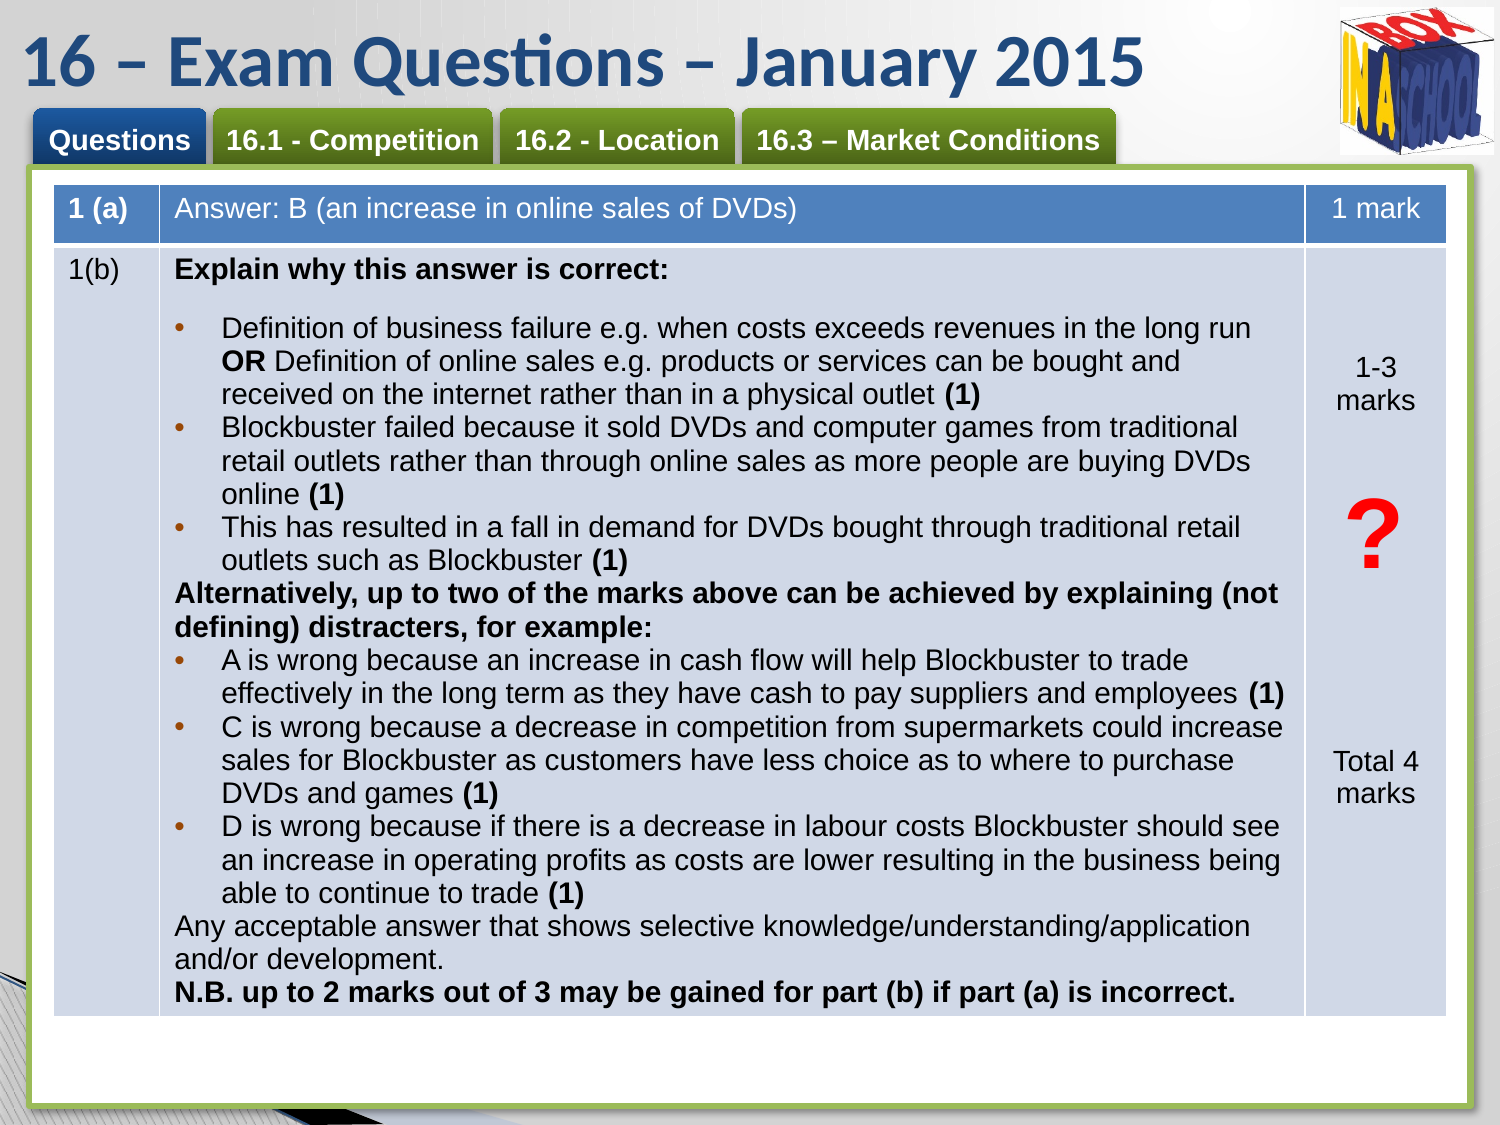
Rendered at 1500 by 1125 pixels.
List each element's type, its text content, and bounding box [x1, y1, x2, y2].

table_cell 1-3 marks Total 4 marks [1306, 248, 1446, 1016]
table_cell Explain why this answer is correct: Definition of business failure e.g. when costs exceeds revenues in the long run OR Definition of online sales e.g. products or services can be bought and received on the internet rather than in a physical outlet (1) Blockbuster failed because it sold DVDs and computer games from traditional retail outlets rather than through online sales as more people are buying DVDs online (1) This has resulted in a fall in demand for DVDs bought through traditional retail outlets such as Blockbuster (1) Alternatively, up to two of the marks above can be achieved by explaining (not defining) distracters, for example: A is wrong because an increase in cash flow will help Blockbuster to trade effectively in the long term as they have cash to pay suppliers and employees (1) C is wrong because a decrease in competition from supermarkets could increase sales for Blockbuster as customers have less choice as to where to purchase DVDs and games (1) D is wrong because if there is a decrease in labour costs Blockbuster should see an increase in operating profits as costs are lower resulting in the business being able to continue to trade (1) Any acceptable answer that shows selective knowledge/understanding/application and/or development. N.B. up to 2 marks out of 3 may be gained for part (b) if part (a) is incorrect. [160, 248, 1304, 1016]
table_header 1 (a) [54, 185, 159, 243]
picture [281, 1114, 303, 1125]
picture [1340, 7, 1495, 155]
table_header Answer: B (an increase in online sales of DVDs) [160, 185, 1304, 243]
table_header 1 mark [1306, 185, 1446, 243]
text_box ? [1328, 461, 1424, 597]
table_cell 1(b) [54, 248, 159, 1016]
title 16 – Exam Questions – January 2015 [5, 11, 1270, 102]
